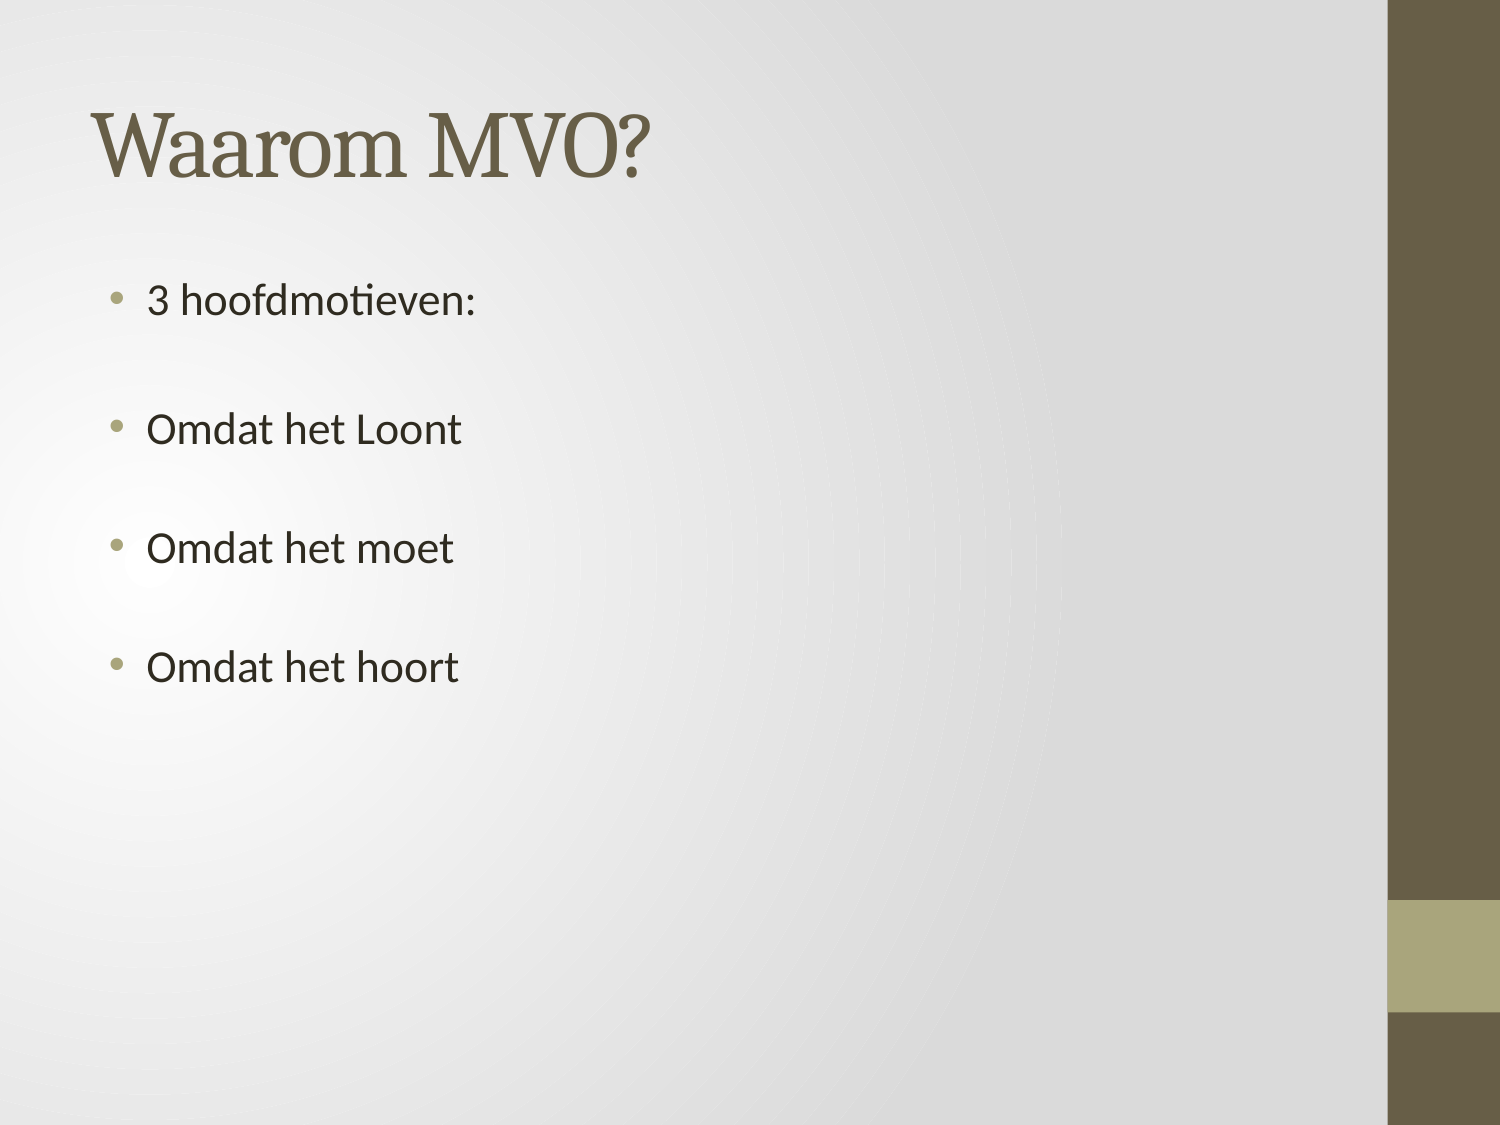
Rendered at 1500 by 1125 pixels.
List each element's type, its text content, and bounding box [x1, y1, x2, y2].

title Waarom MVO? [75, 45, 1325, 233]
list 3 hoofdmotieven: Omdat het Loont Omdat het moet Omdat het hoort [75, 262, 1325, 1050]
